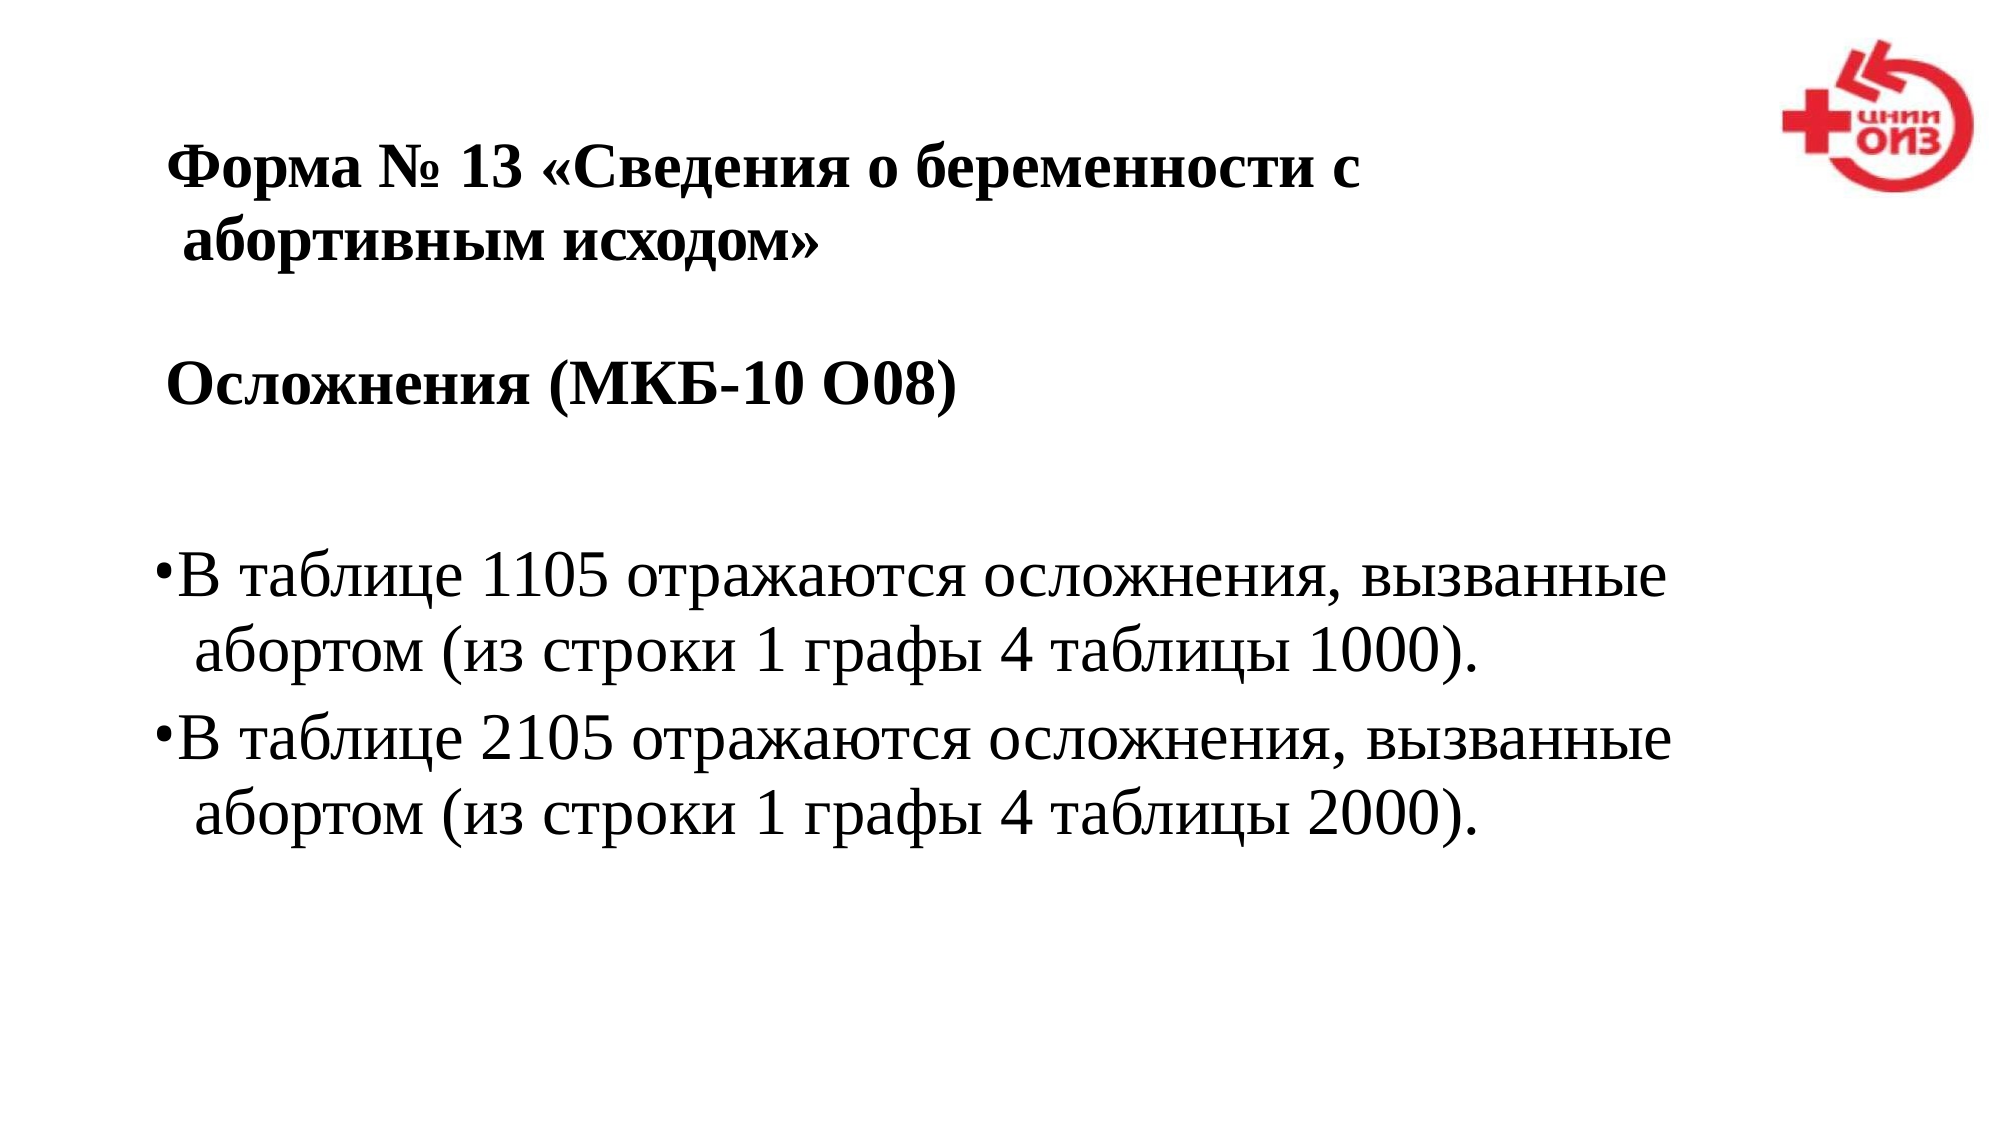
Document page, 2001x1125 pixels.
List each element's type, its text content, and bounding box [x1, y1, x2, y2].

picture [1779, 37, 1990, 200]
text_box Осложнения (МКБ-10 O08) В таблице 1105 отражаются осложнения, вызванные абортом (из строки 1 графы 4 таблицы 1000). В таблице 2105 отражаются осложнения, вызванные абортом (из строки 1 графы 4 таблицы 2000). [150, 337, 1675, 848]
title Форма № 13 «Сведения о беременности с абортивным исходом» [163, 119, 1369, 316]
